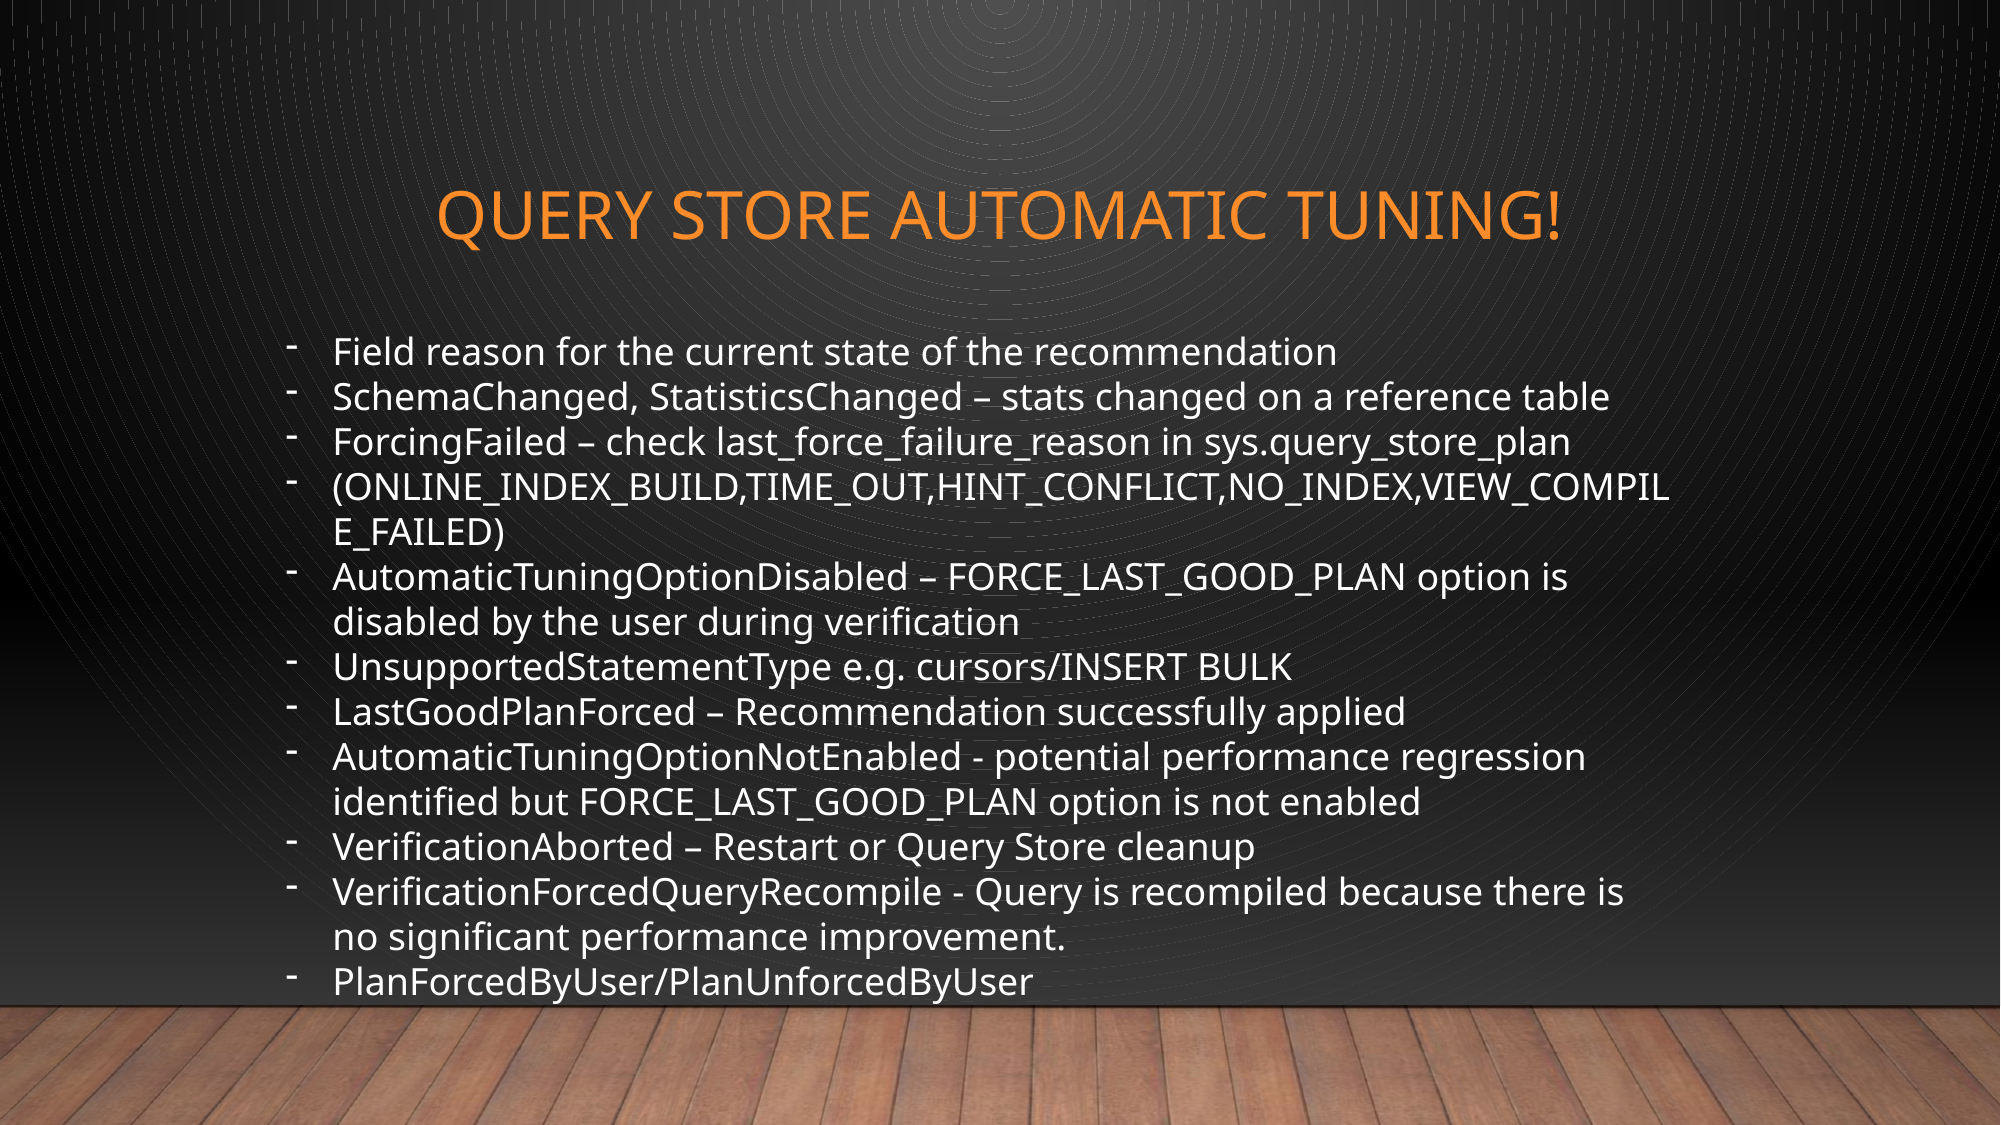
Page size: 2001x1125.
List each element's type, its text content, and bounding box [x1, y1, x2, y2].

text_box Field reason for the current state of the recommendation SchemaChanged, StatisticsChanged – stats changed on a reference table ForcingFailed – check last_force_failure_reason in sys.query_store_plan (ONLINE_INDEX_BUILD,TIME_OUT,HINT_CONFLICT,NO_INDEX,VIEW_COMPILE_FAILED) AutomaticTuningOptionDisabled – FORCE_LAST_GOOD_PLAN option is disabled by the user during verification UnsupportedStatementType e.g. cursors/INSERT BULK LastGoodPlanForced – Recommendation successfully applied AutomaticTuningOptionNotEnabled - potential performance regression identified but FORCE_LAST_GOOD_PLAN option is not enabled VerificationAborted – Restart or Query Store cleanup VerificationForcedQueryRecompile - Query is recompiled because there is no significant performance improvement. PlanForcedByUser/PlanUnforcedByUser [270, 320, 1693, 1010]
picture [0, 1005, 2000, 1125]
title Query STORE AUTOMATIC TUNING! [238, 131, 1763, 305]
